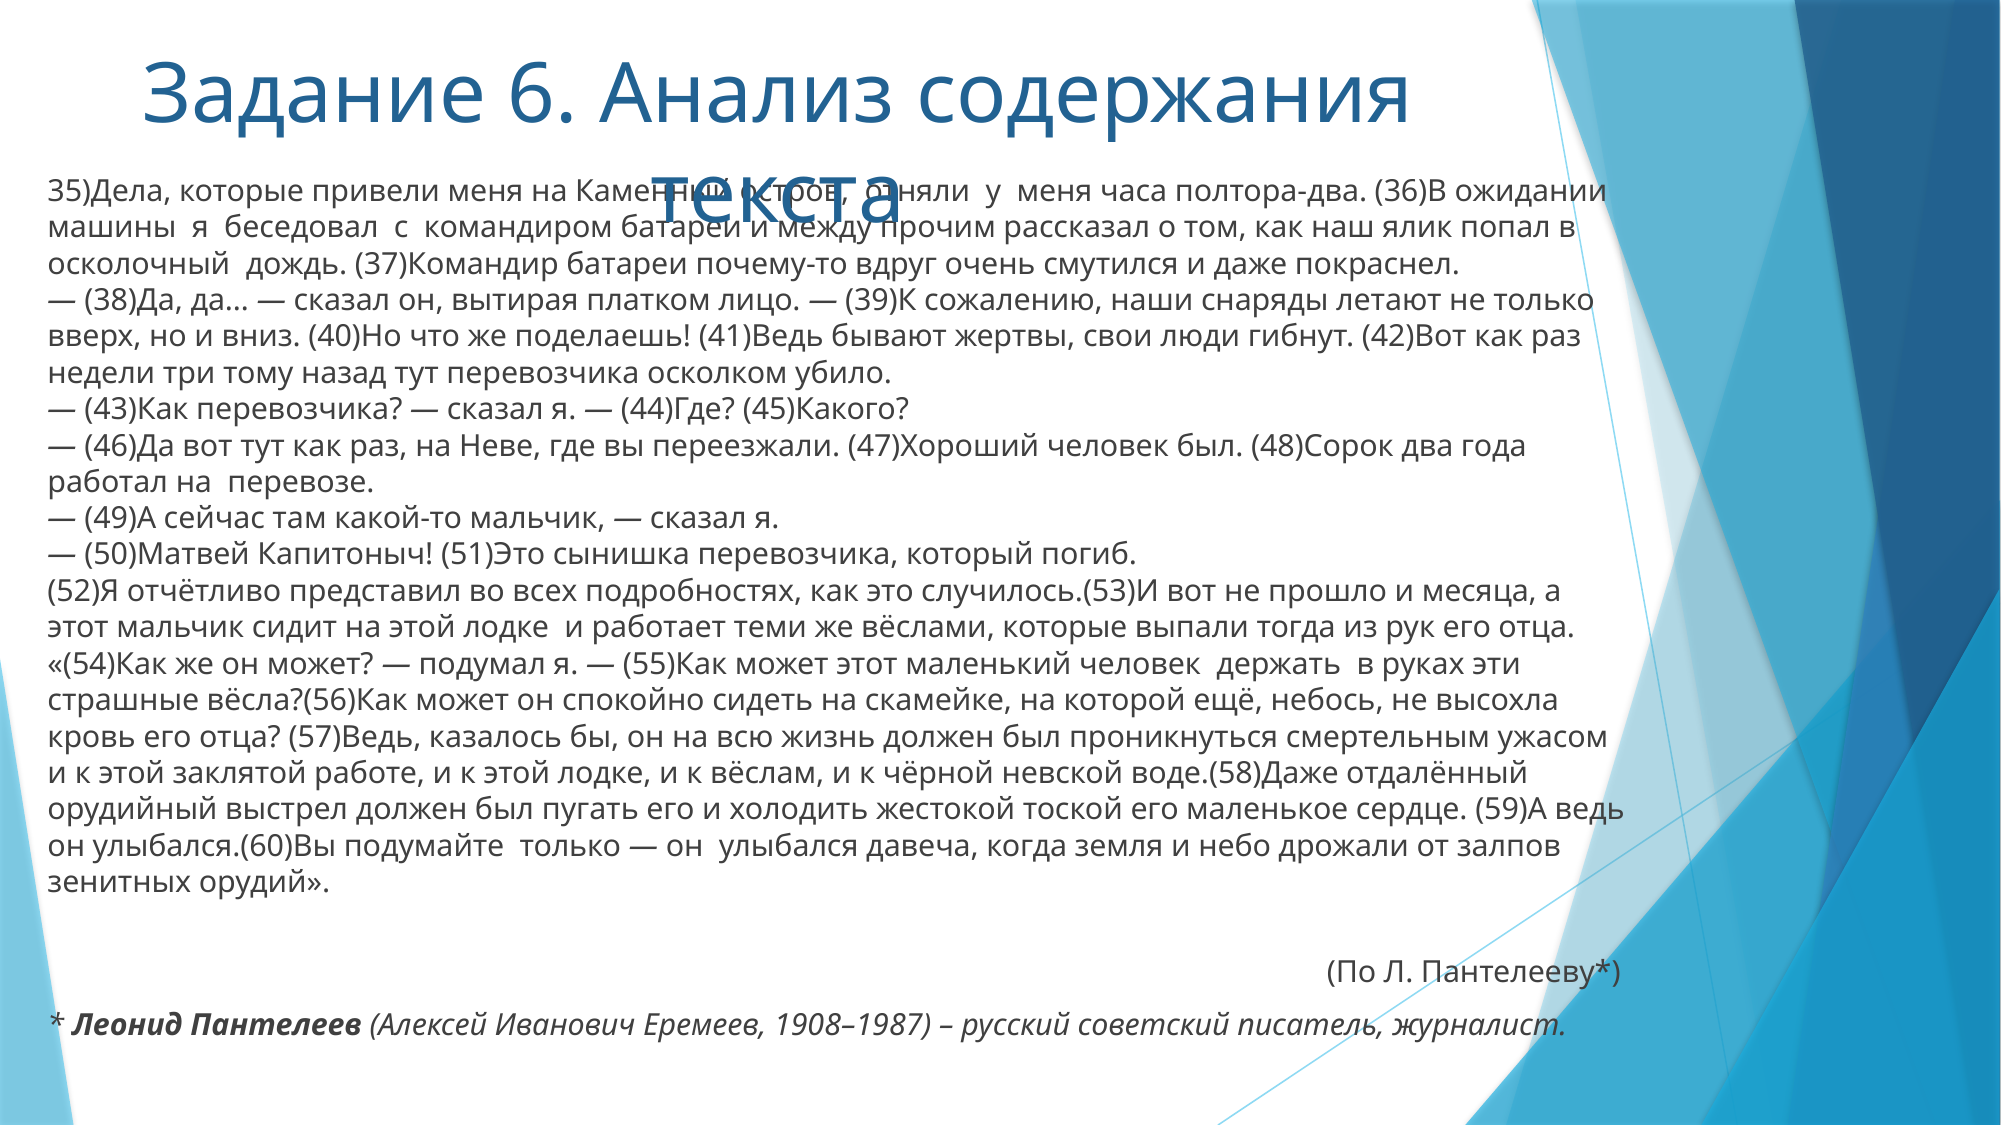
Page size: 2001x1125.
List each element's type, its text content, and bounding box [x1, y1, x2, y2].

text_box Задание 6. Анализ содержания текста [0, 31, 1556, 201]
list 35)Дела, которые привели меня на Каменный остров, отняли у меня часа полтора-два. (36)В ожидании машины я беседовал с командиром батареи и между прочим рассказал о том, как наш ялик попал в осколочный дождь. (37)Командир батареи почему-то вдруг очень смутился и даже покраснел. — (38)Да, да… — сказал он, вытирая платком лицо. — (39)К сожалению, наши снаряды летают не только вверх, но и вниз. (40)Но что же поделаешь! (41)Ведь бывают жертвы, свои люди гибнут. (42)Вот как раз недели три тому назад тут перевозчика осколком убило. — (43)Как перевозчика? — сказал я. — (44)Где? (45)Какого? — (46)Да вот тут как раз, на Неве, где вы переезжали. (47)Хороший человек был. (48)Сорок два года работал на перевозе. — (49)А сейчас там какой-то мальчик, — сказал я. — (50)Матвей Капитоныч! (51)Это сынишка перевозчика, который погиб. (52)Я отчётливо представил во всех подробностях, как это случилось.(53)И вот не прошло и месяца, а этот мальчик сидит на этой лодке и работает теми же вёслами, которые выпали тогда из рук его отца. «(54)Как же он может? — подумал я. — (55)Как может этот маленький человек держать в руках эти страшные вёсла?(56)Как может он спокойно сидеть на скамейке, на которой ещё, небось, не высохла кровь его отца? (57)Ведь, казалось бы, он на всю жизнь должен был проникнуться смертельным ужасом и к этой заклятой работе, и к этой лодке, и к вёслам, и к чёрной невской воде.(58)Даже отдалённый орудийный выстрел должен был пугать его и холодить жестокой тоской его маленькое сердце. (59)А ведь он улыбался.(60)Вы подумайте только — он улыбался давеча, когда земля и небо дрожали от залпов зенитных орудий». (По Л. Пантелееву*) * Леонид Пантелеев (Алексей Иванович Еремеев, 1908–1987) – русский советский писатель, журналист. [32, 163, 1644, 1106]
